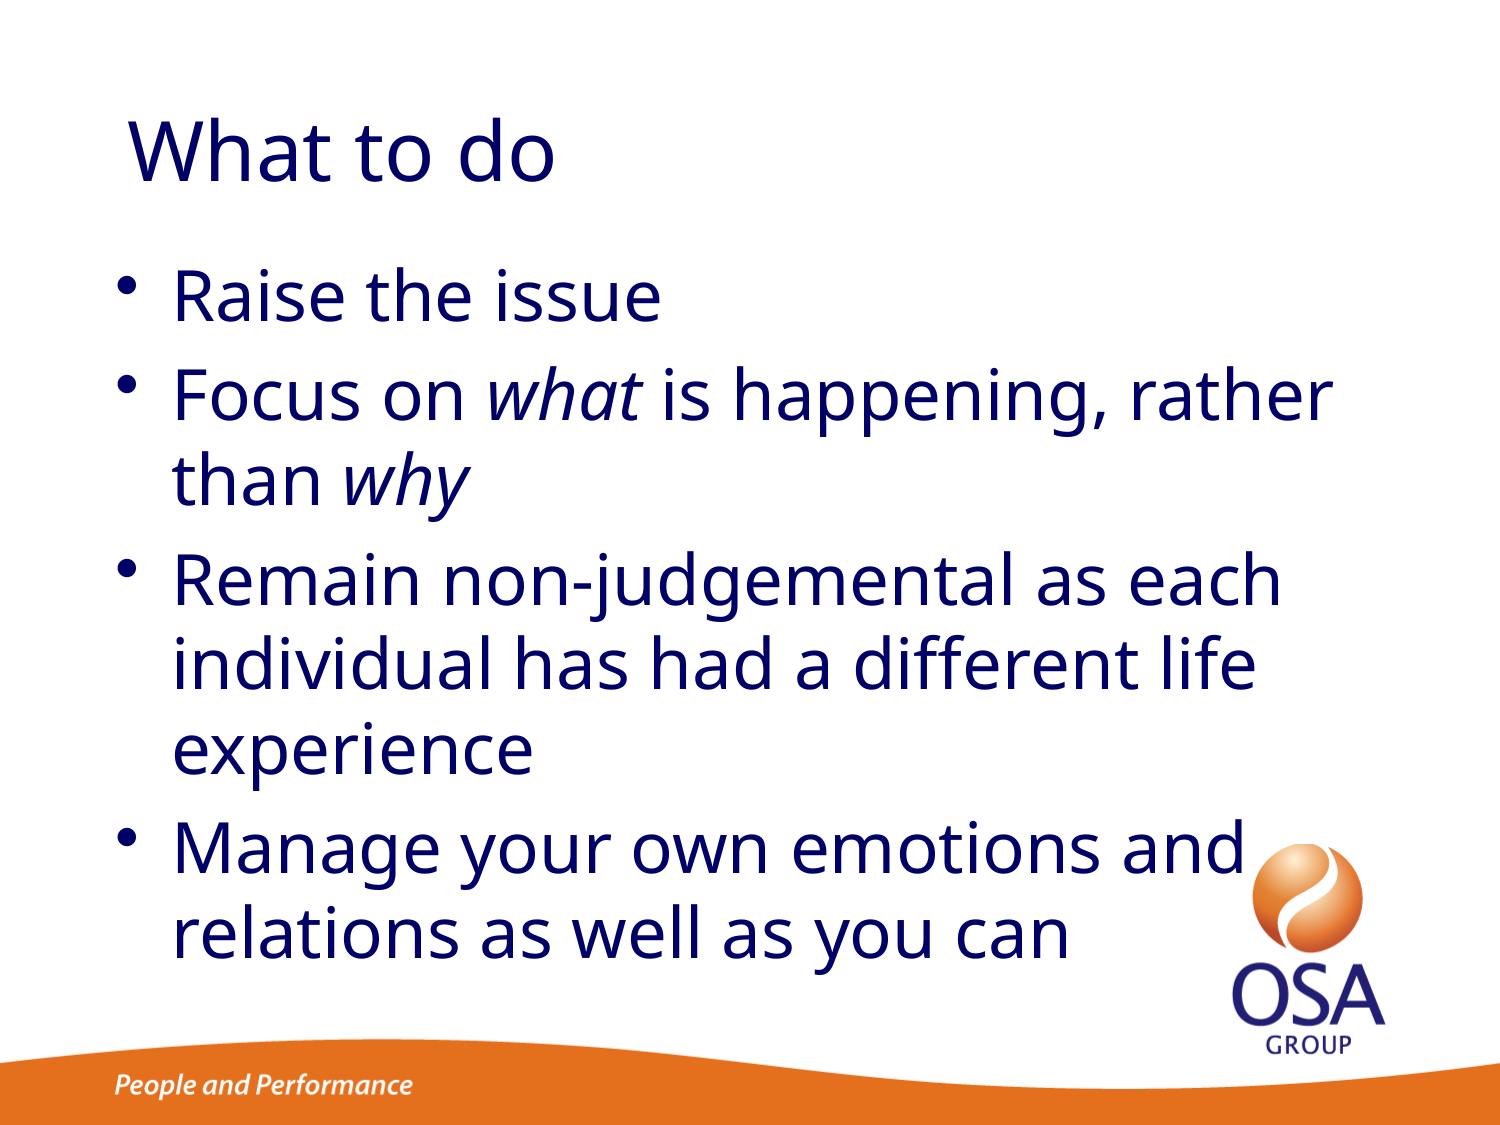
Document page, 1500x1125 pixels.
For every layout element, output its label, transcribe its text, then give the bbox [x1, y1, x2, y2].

title What to do [111, 54, 1388, 243]
picture [0, 844, 1500, 1125]
list Raise the issue Focus on what is happening, rather than why Remain non-judgemental as each individual has had a different life experience Manage your own emotions and relations as well as you can [100, 243, 1376, 1000]
